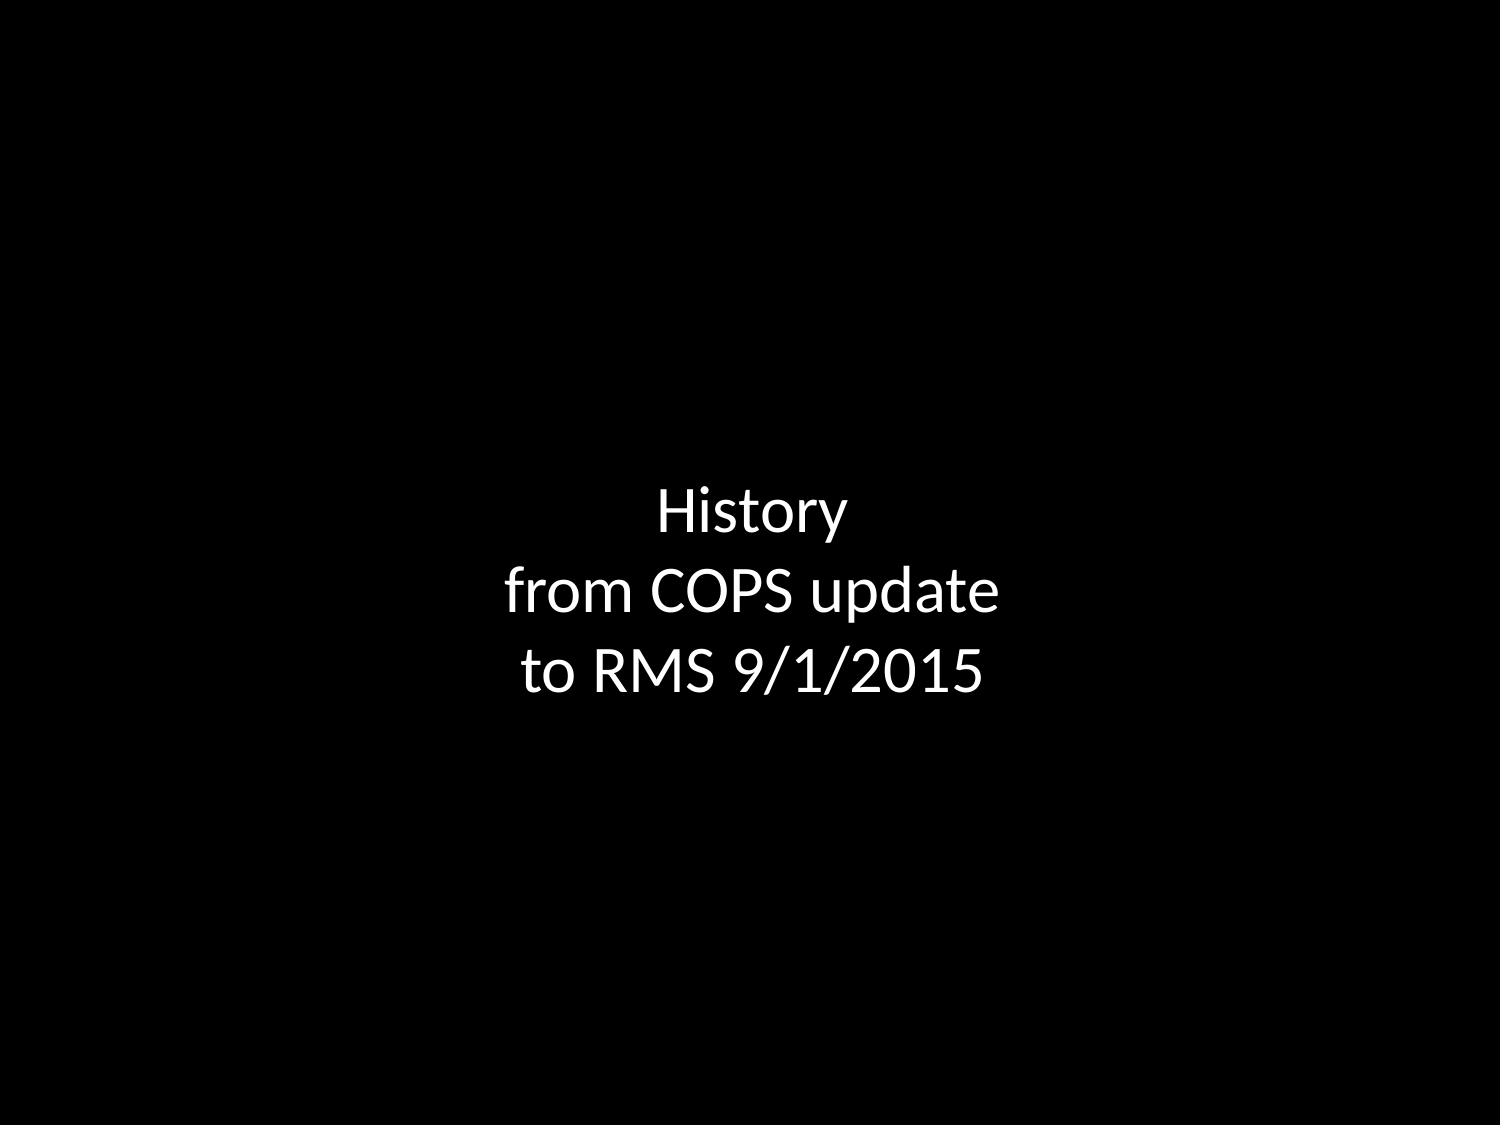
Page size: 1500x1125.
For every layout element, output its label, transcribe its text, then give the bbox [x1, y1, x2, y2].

text_box History from COPS update to RMS 9/1/2015 [459, 458, 1046, 759]
